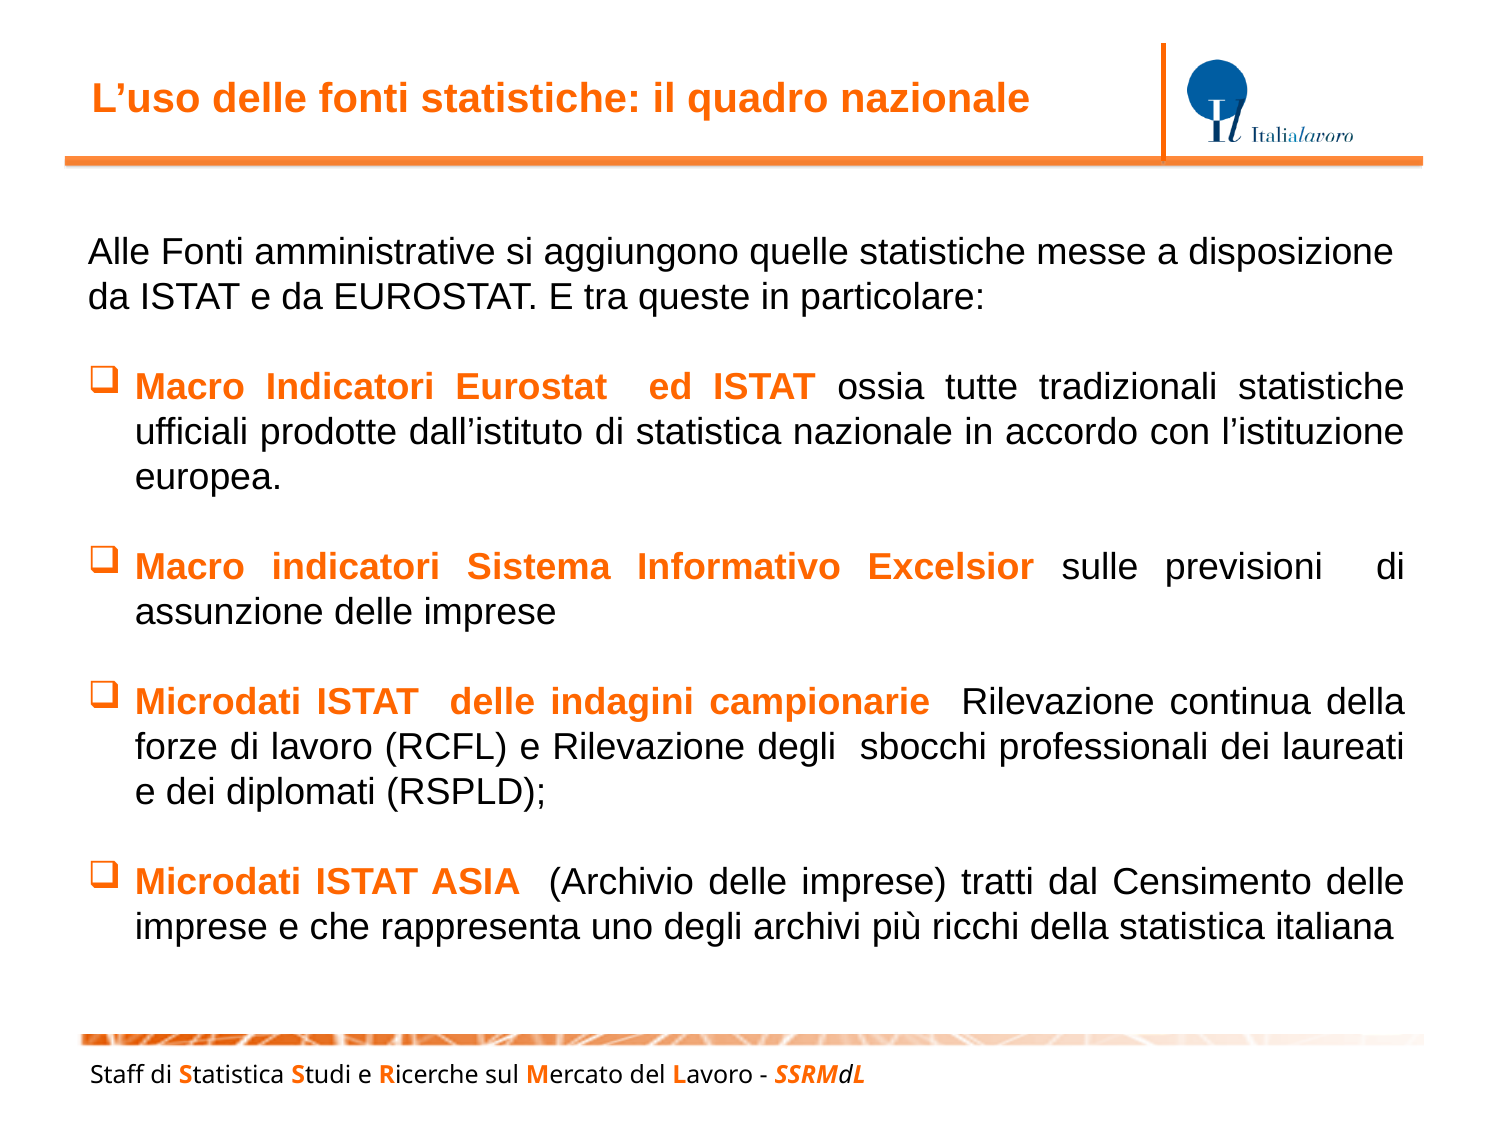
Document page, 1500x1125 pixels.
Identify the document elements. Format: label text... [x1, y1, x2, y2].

picture [1187, 59, 1353, 142]
text_box Alle Fonti amministrative si aggiungono quelle statistiche messe a disposizione da ISTAT e da EUROSTAT. E tra queste in particolare: Macro Indicatori Eurostat ed ISTAT ossia tutte tradizionali statistiche ufficiali prodotte dall’istituto di statistica nazionale in accordo con l’istituzione europea. Macro indicatori Sistema Informativo Excelsior sulle previsioni di assunzione delle imprese Microdati ISTAT delle indagini campionarie Rilevazione continua della forze di lavoro (RCFL) e Rilevazione degli sbocchi professionali dei laureati e dei diplomati (RSPLD); Microdati ISTAT ASIA (Archivio delle imprese) tratti dal Censimento delle imprese e che rappresenta uno degli archivi più ricchi della statistica italiana [73, 219, 1420, 955]
picture [76, 1034, 1424, 1046]
text_box L’uso delle fonti statistiche: il quadro nazionale [76, 42, 1152, 149]
slide_number Staff di Statistica Studi e Ricerche sul Mercato del Lavoro - SSRMdL [75, 1046, 1424, 1103]
